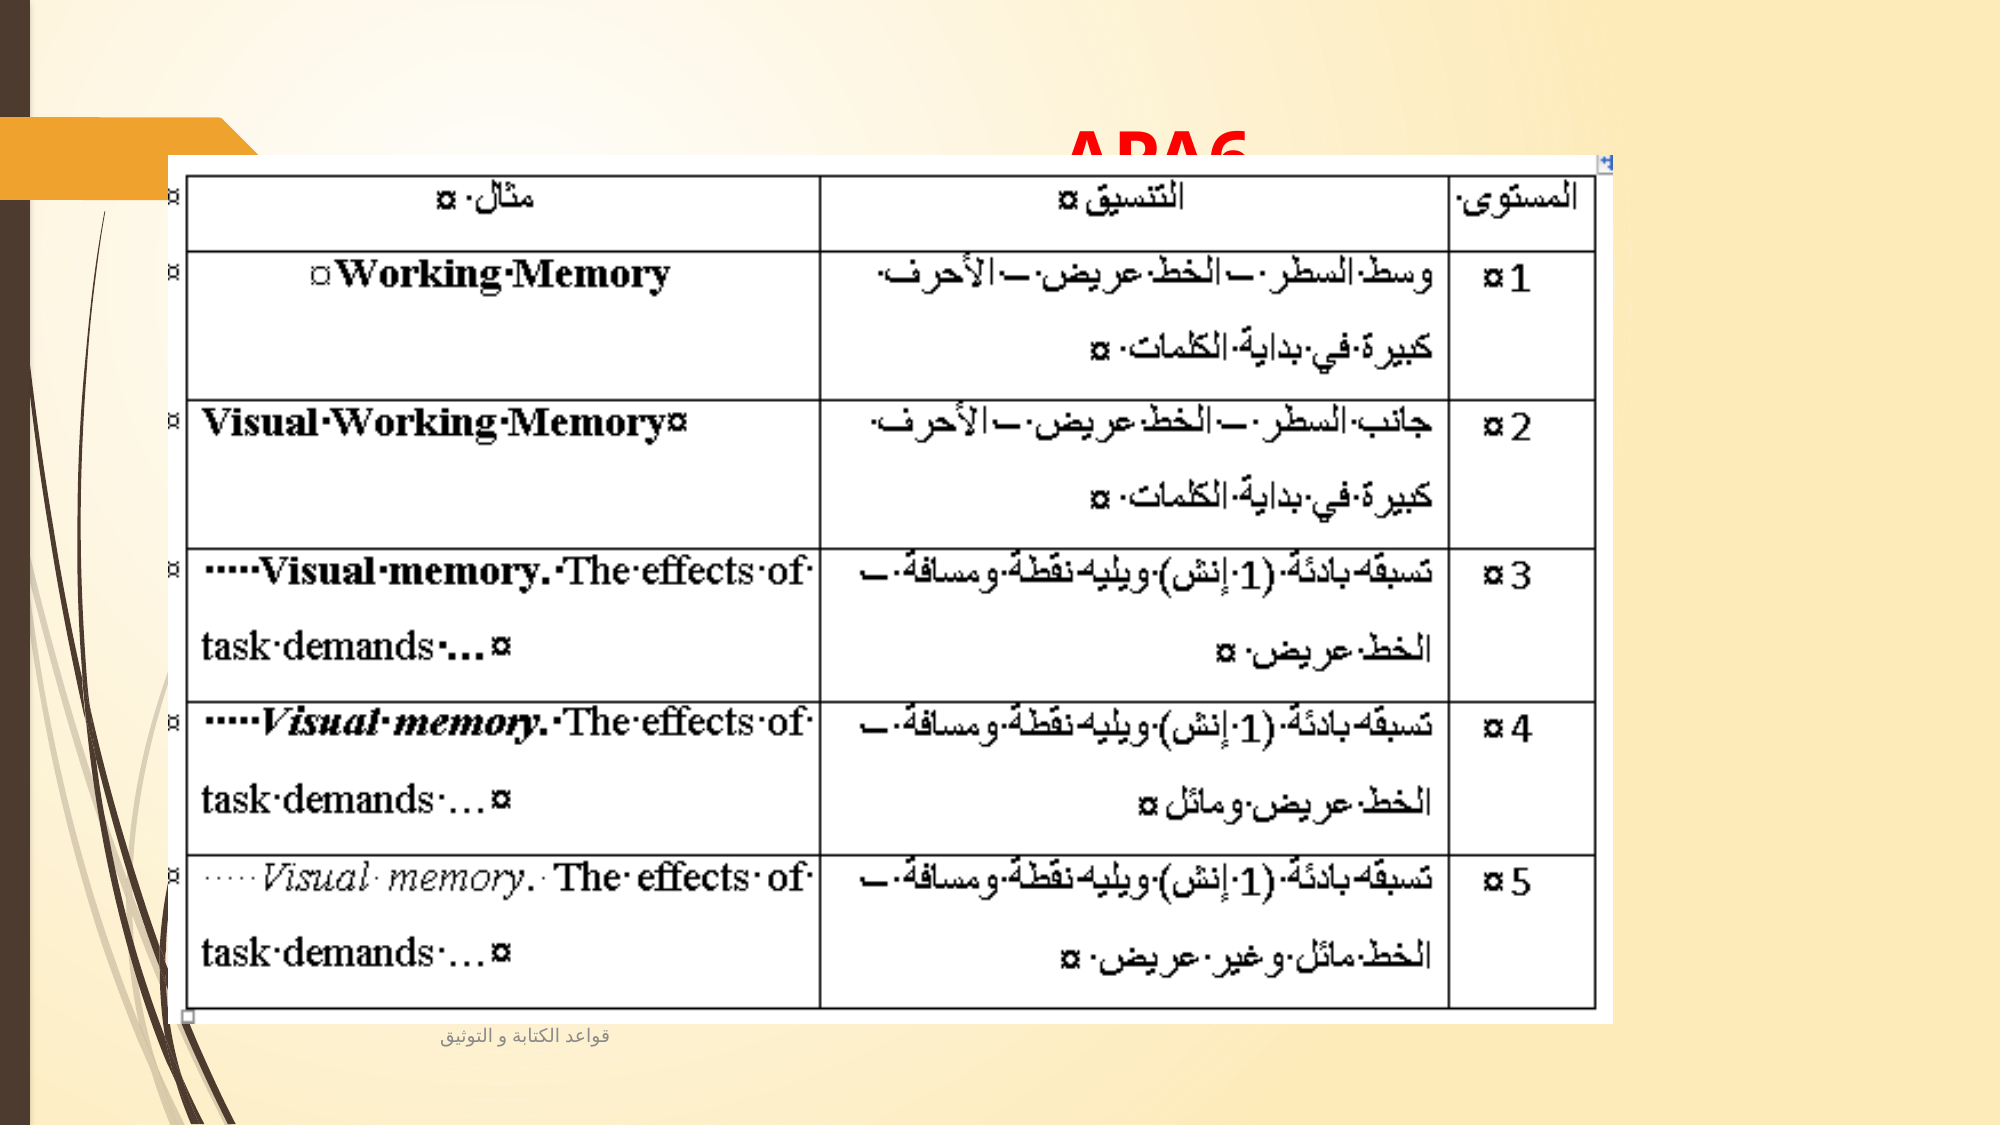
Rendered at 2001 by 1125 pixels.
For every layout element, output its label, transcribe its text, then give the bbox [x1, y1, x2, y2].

footer قواعد الكتابة و التوثيق [424, 1006, 1675, 1067]
title APA6 [425, 102, 1888, 313]
picture [168, 155, 1613, 1024]
